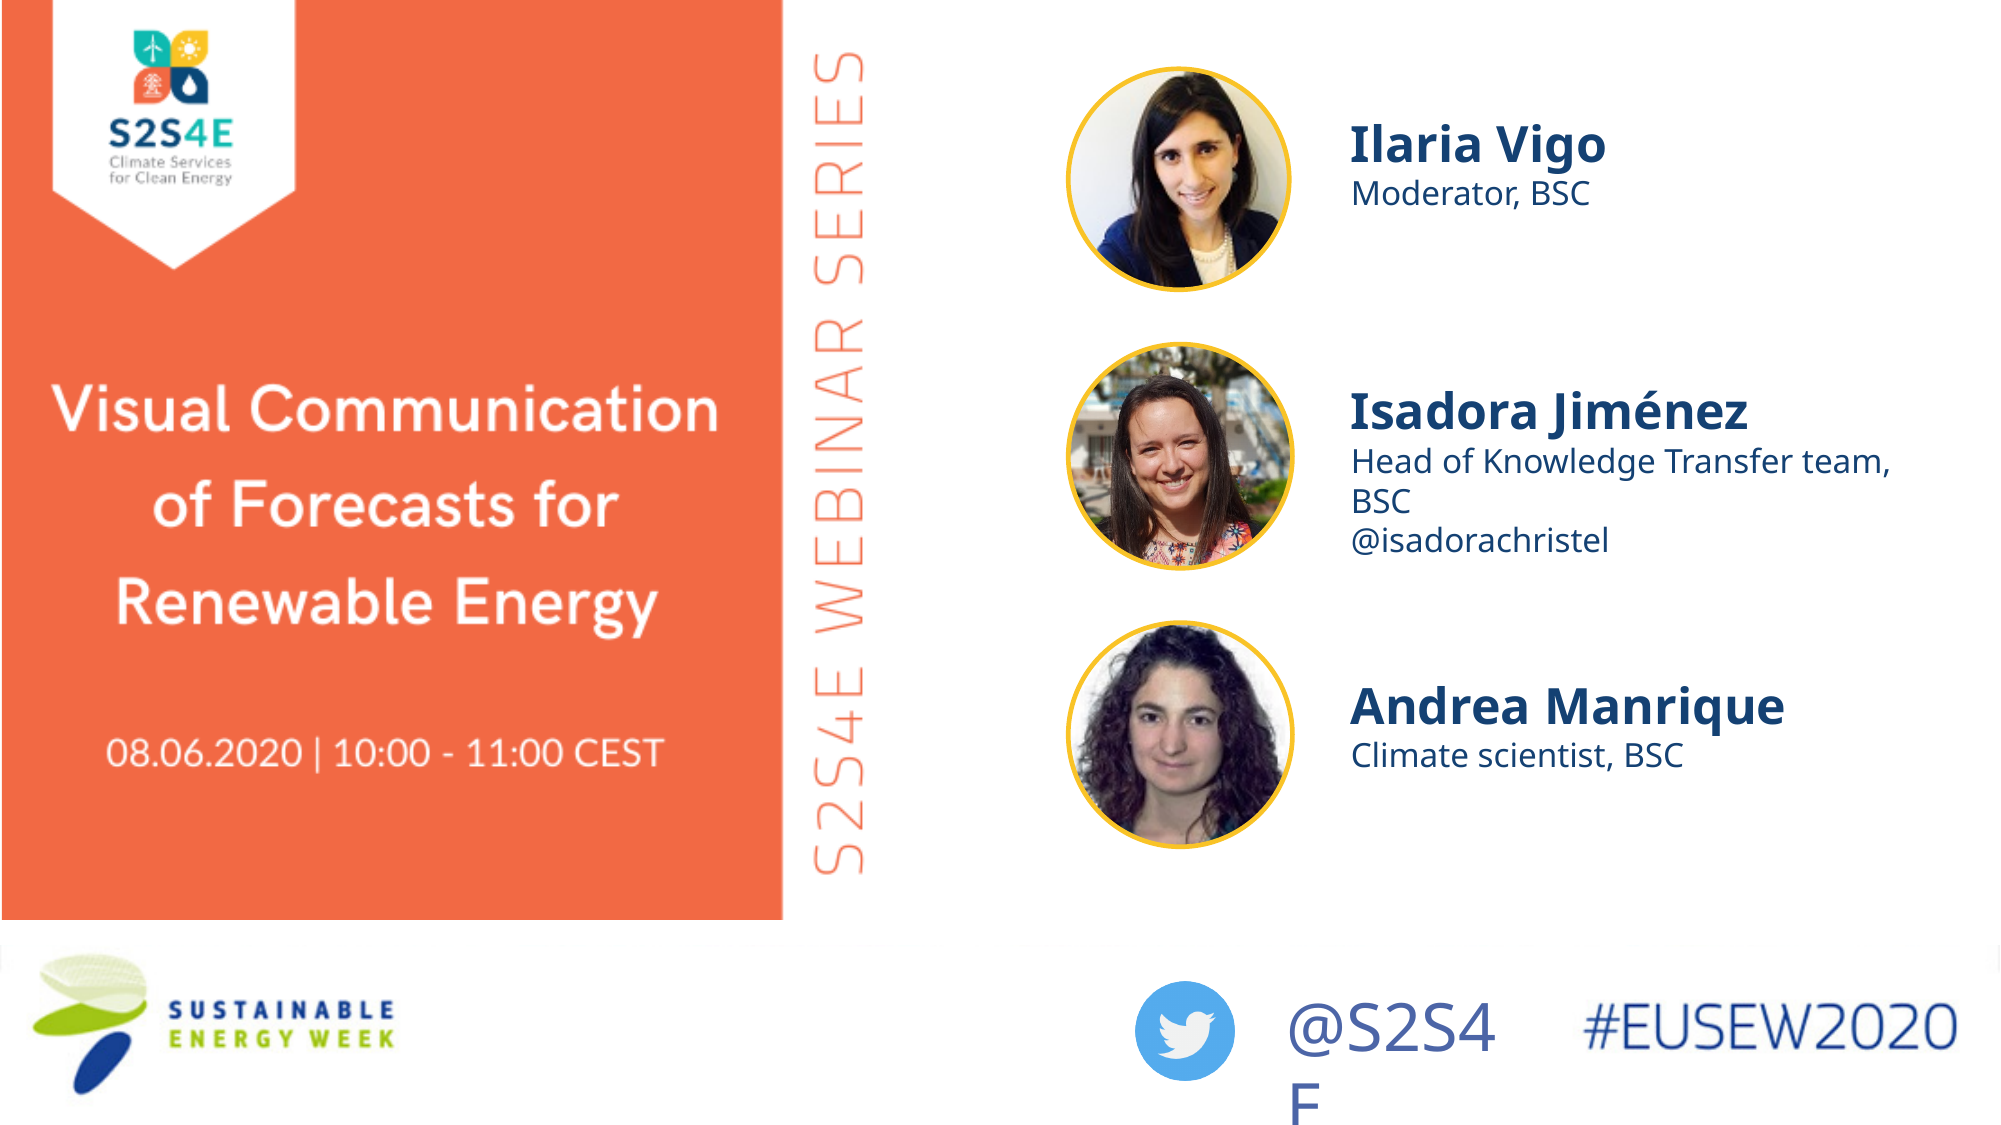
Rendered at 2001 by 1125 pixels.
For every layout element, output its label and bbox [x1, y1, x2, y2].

text_box [1068, 622, 1829, 847]
picture [1, 0, 891, 920]
picture [0, 945, 2000, 1125]
text_box [1068, 68, 1683, 290]
text_box [1068, 344, 1947, 569]
